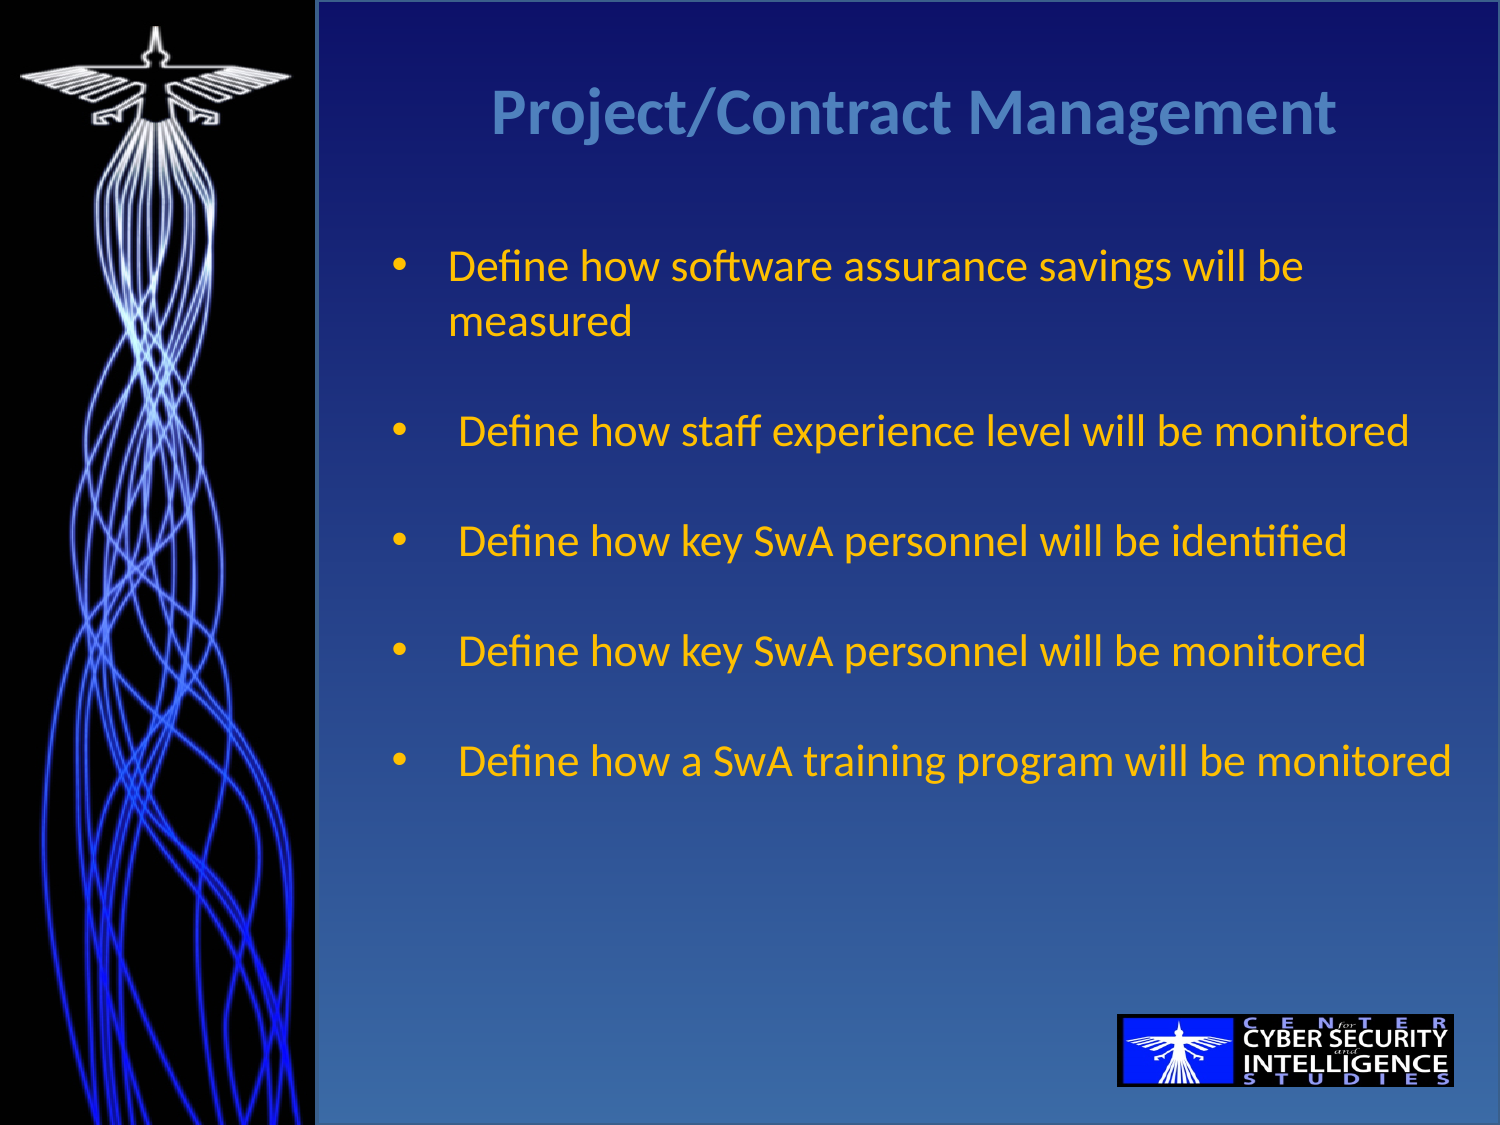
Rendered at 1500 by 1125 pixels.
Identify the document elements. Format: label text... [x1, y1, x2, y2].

text_box Project/Contract Management [367, 59, 1463, 157]
picture [0, 0, 316, 1125]
picture [1117, 1013, 1455, 1087]
text_box [317, 0, 1500, 1125]
text_box Define how software assurance savings will be measured Define how staff experience level will be monitored Define how key SwA personnel will be identified Define how key SwA personnel will be monitored Define how a SwA training program will be monitored [320, 227, 1488, 940]
